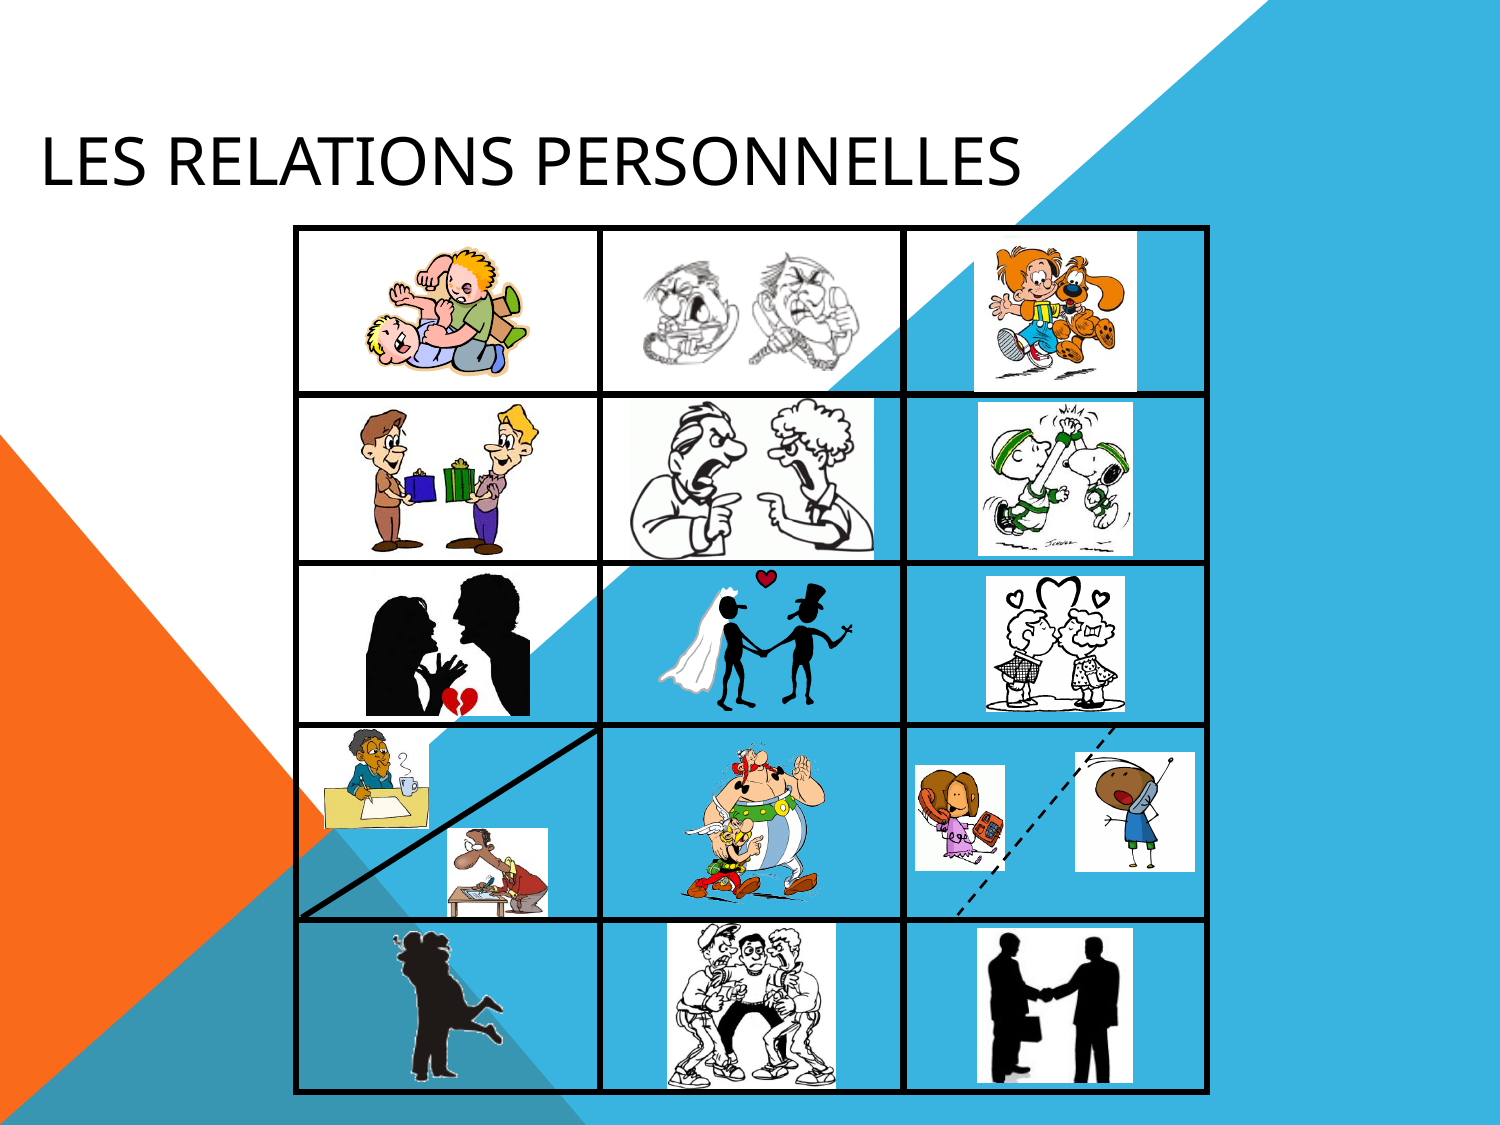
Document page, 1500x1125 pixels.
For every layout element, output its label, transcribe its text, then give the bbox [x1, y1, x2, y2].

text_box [249, 224, 1256, 1125]
title Les relations personnelles [24, 2, 1063, 201]
